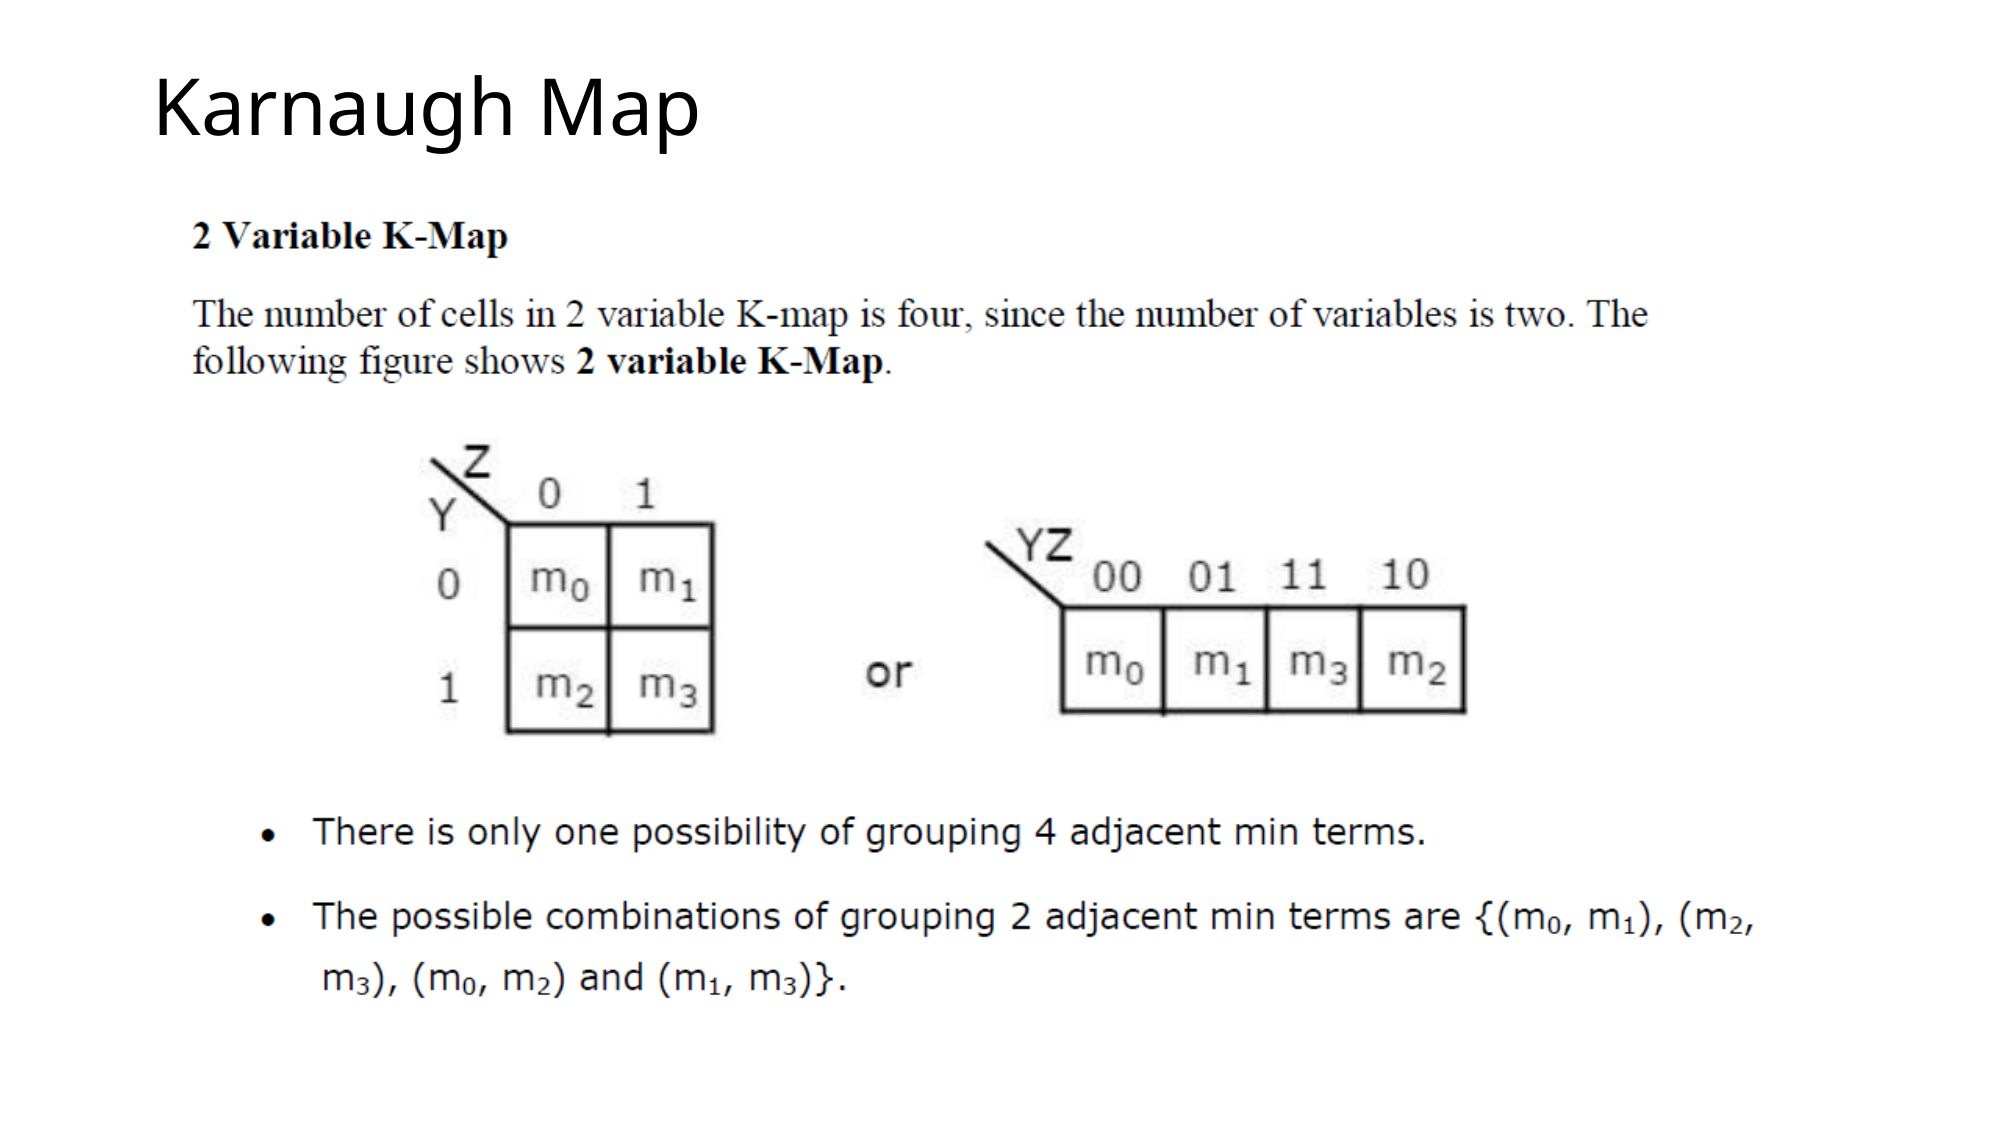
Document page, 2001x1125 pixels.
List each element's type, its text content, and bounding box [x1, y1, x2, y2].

title Karnaugh Map [137, 59, 1863, 161]
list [167, 205, 1832, 1006]
